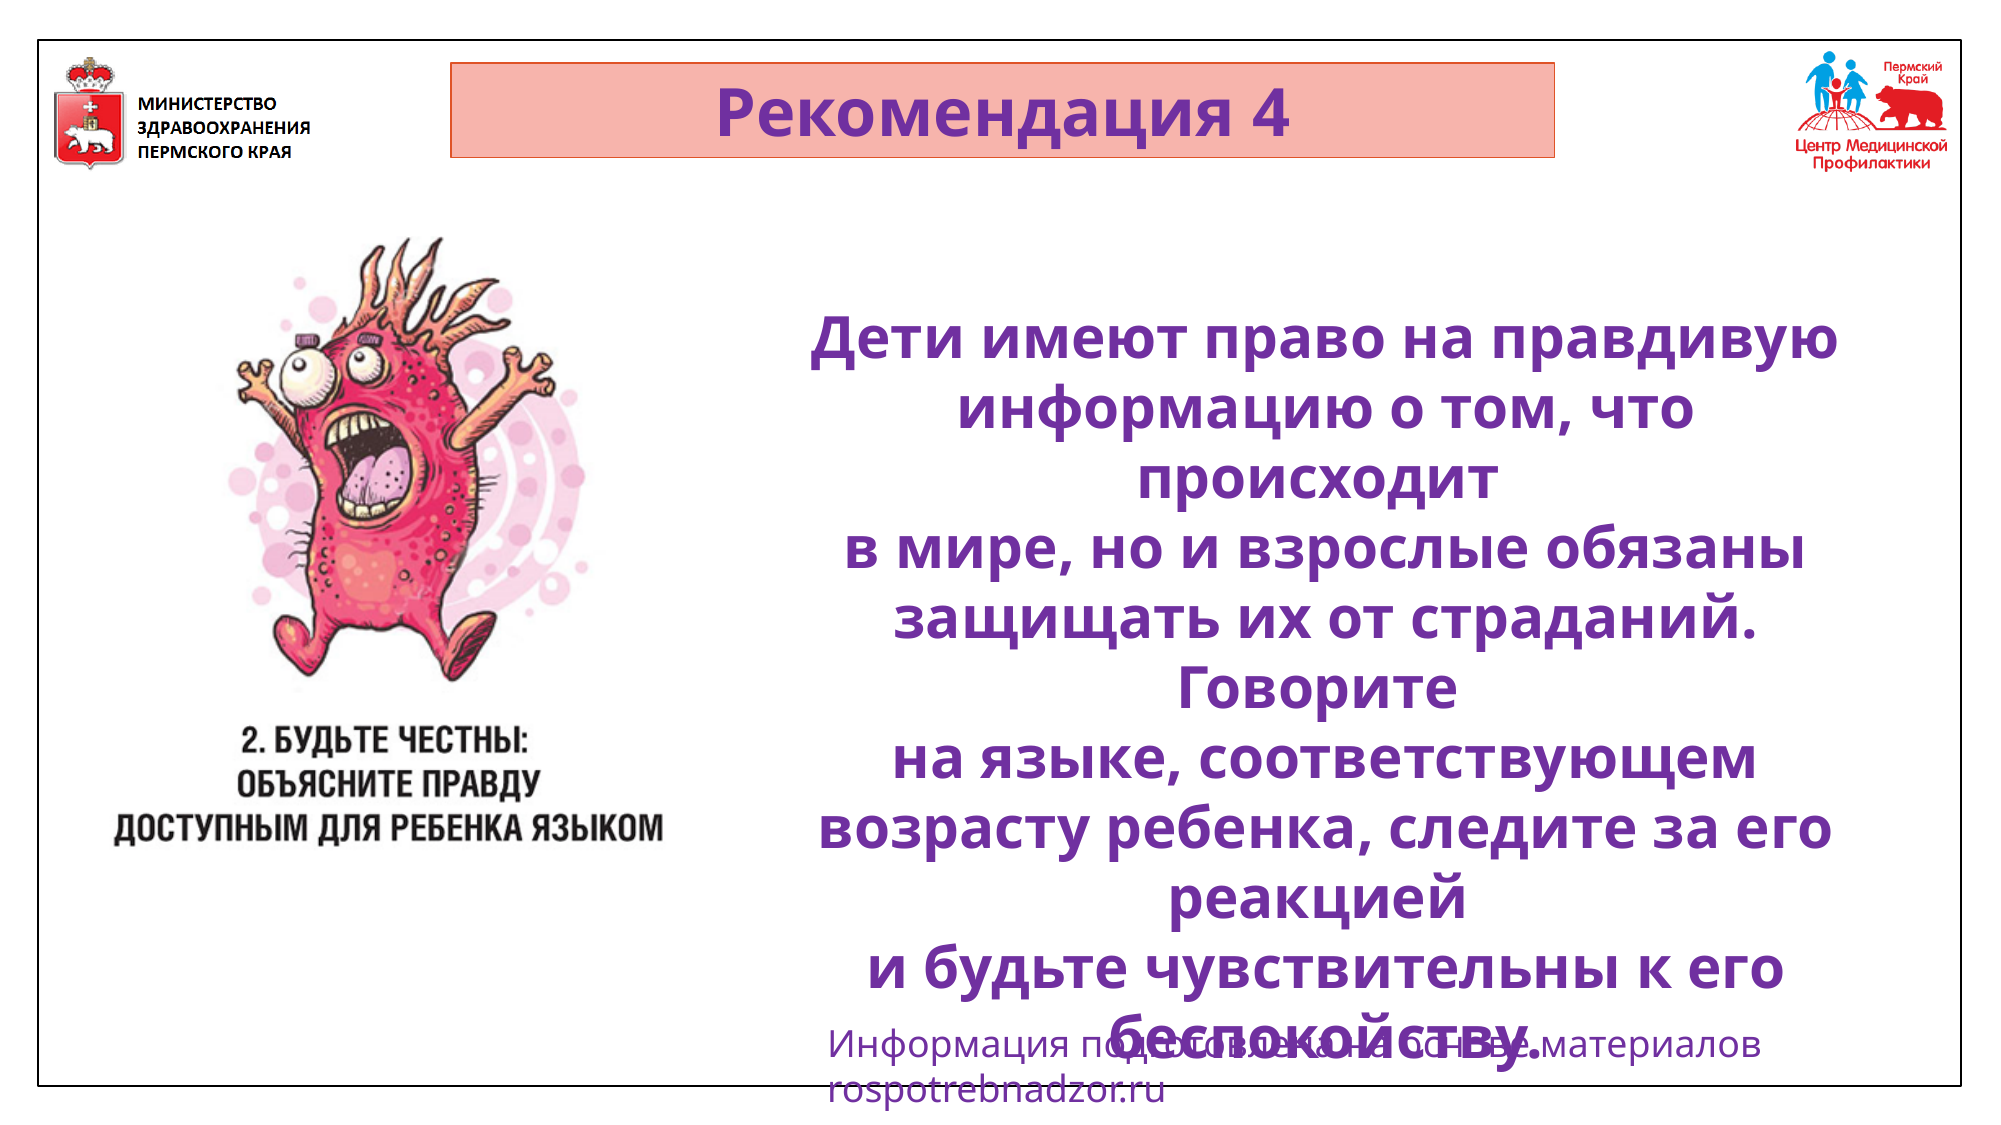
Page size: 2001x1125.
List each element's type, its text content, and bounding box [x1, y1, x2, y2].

picture [106, 236, 674, 862]
text_box Рекомендация 4 [450, 62, 1555, 158]
picture [40, 51, 334, 190]
text_box Информация подготовлена на основе материалов rospotrebnadzor.ru [1869, 1012, 1970, 1118]
text_box Дети имеют право на правдивую информацию о том, что происходит в мире, но и взрослые обязаны защищать их от страданий. Говорите на языке, соответствующем возрасту ребенка, следите за его реакцией и будьте чувствительны к его беспокойству. [783, 293, 1869, 1125]
picture [1796, 51, 1947, 173]
